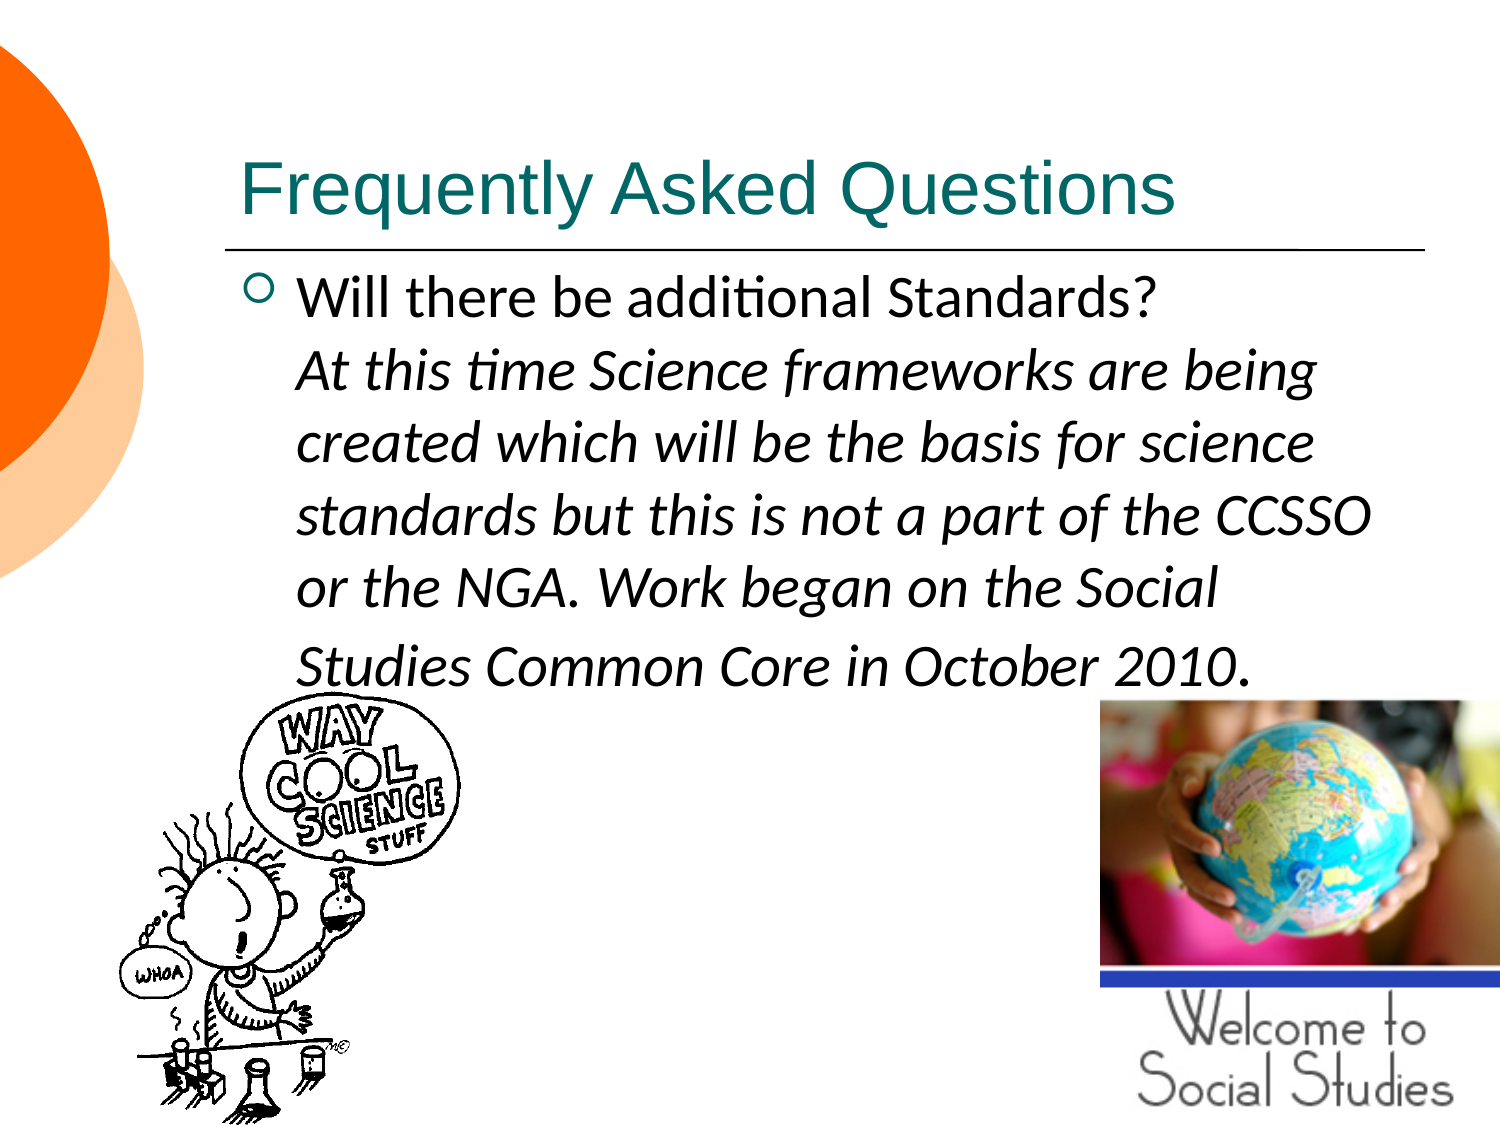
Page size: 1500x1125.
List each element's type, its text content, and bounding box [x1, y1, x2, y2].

list Will there be additional Standards? At this time Science frameworks are being created which will be the basis for science standards but this is not a part of the CCSSO or the NGA. Work began on the Social Studies Common Core in October 2010. [224, 249, 1425, 713]
title Frequently Asked Questions [224, 49, 1425, 238]
picture [1099, 696, 1500, 1125]
picture [112, 687, 467, 1125]
